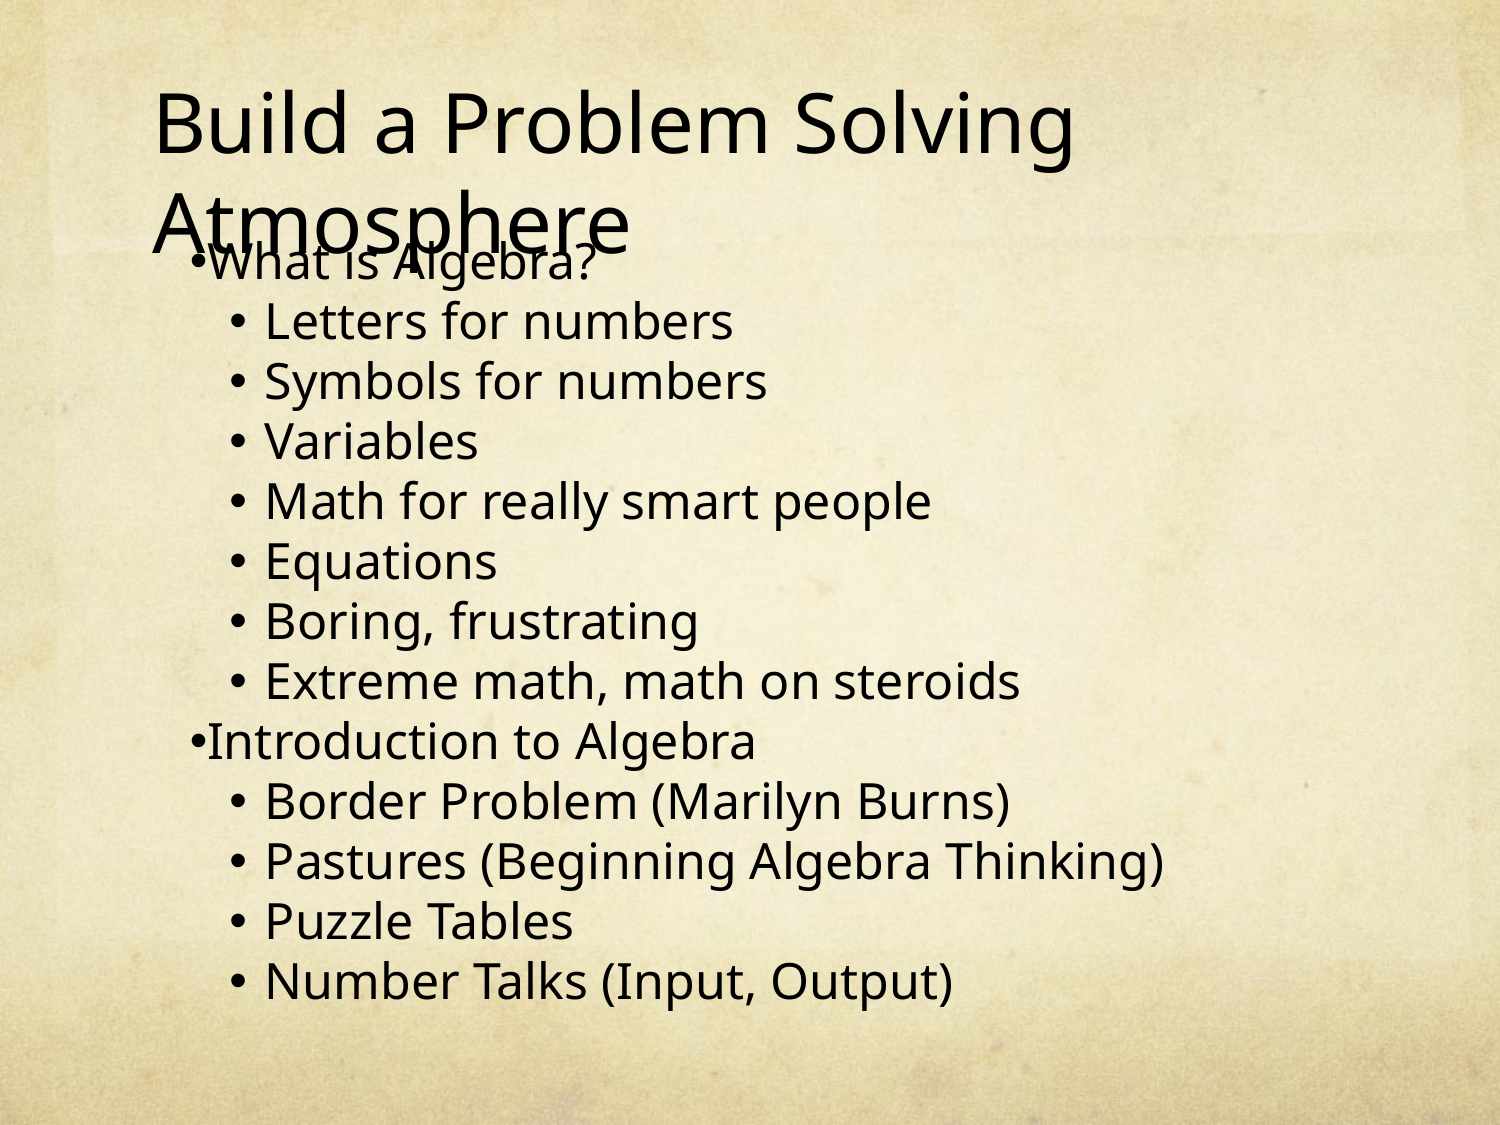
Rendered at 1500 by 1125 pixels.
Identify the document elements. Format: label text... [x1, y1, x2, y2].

picture [0, 0, 1500, 1125]
text_box What is Algebra? Letters for numbers Symbols for numbers Variables Math for really smart people Equations Boring, frustrating Extreme math, math on steroids Introduction to Algebra Border Problem (Marilyn Burns) Pastures (Beginning Algebra Thinking) Puzzle Tables Number Talks (Input, Output) [174, 378, 1263, 1018]
text_box Build a Problem Solving Atmosphere [137, 62, 1500, 378]
